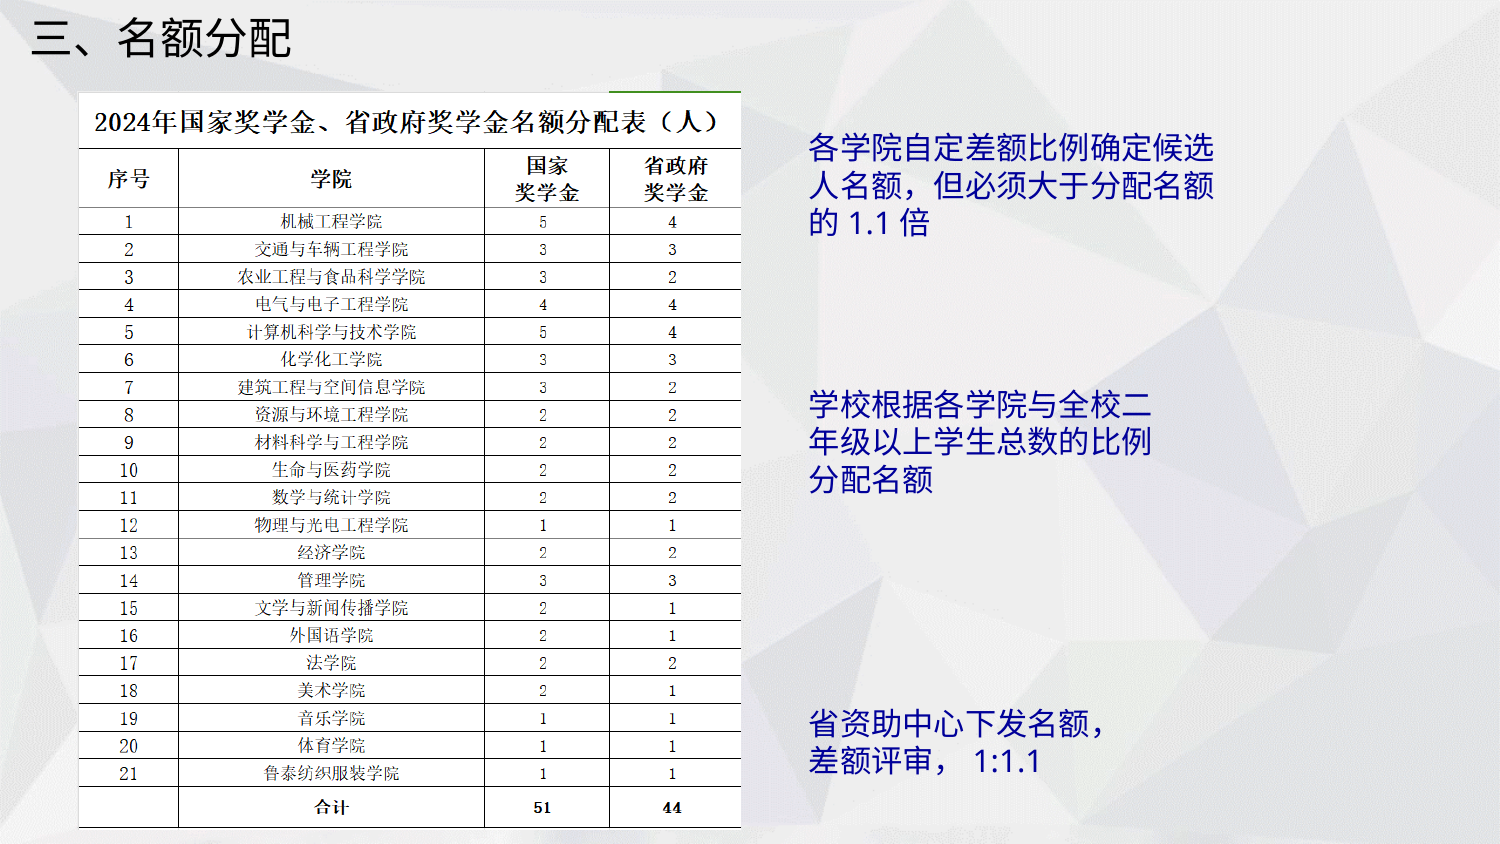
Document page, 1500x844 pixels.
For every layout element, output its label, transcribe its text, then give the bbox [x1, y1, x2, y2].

text_box 三、名额分配 [14, 3, 361, 71]
text_box 省资助中心下发名额，差额评审，1:1.1 [794, 696, 1149, 787]
text_box 各学院自定差额比例确定候选人名额，但必须大于分配名额的1.1倍 [794, 121, 1238, 249]
text_box 学校根据各学院与全校二年级以上学生总数的比例分配名额 [794, 377, 1185, 505]
picture [0, 0, 1500, 844]
